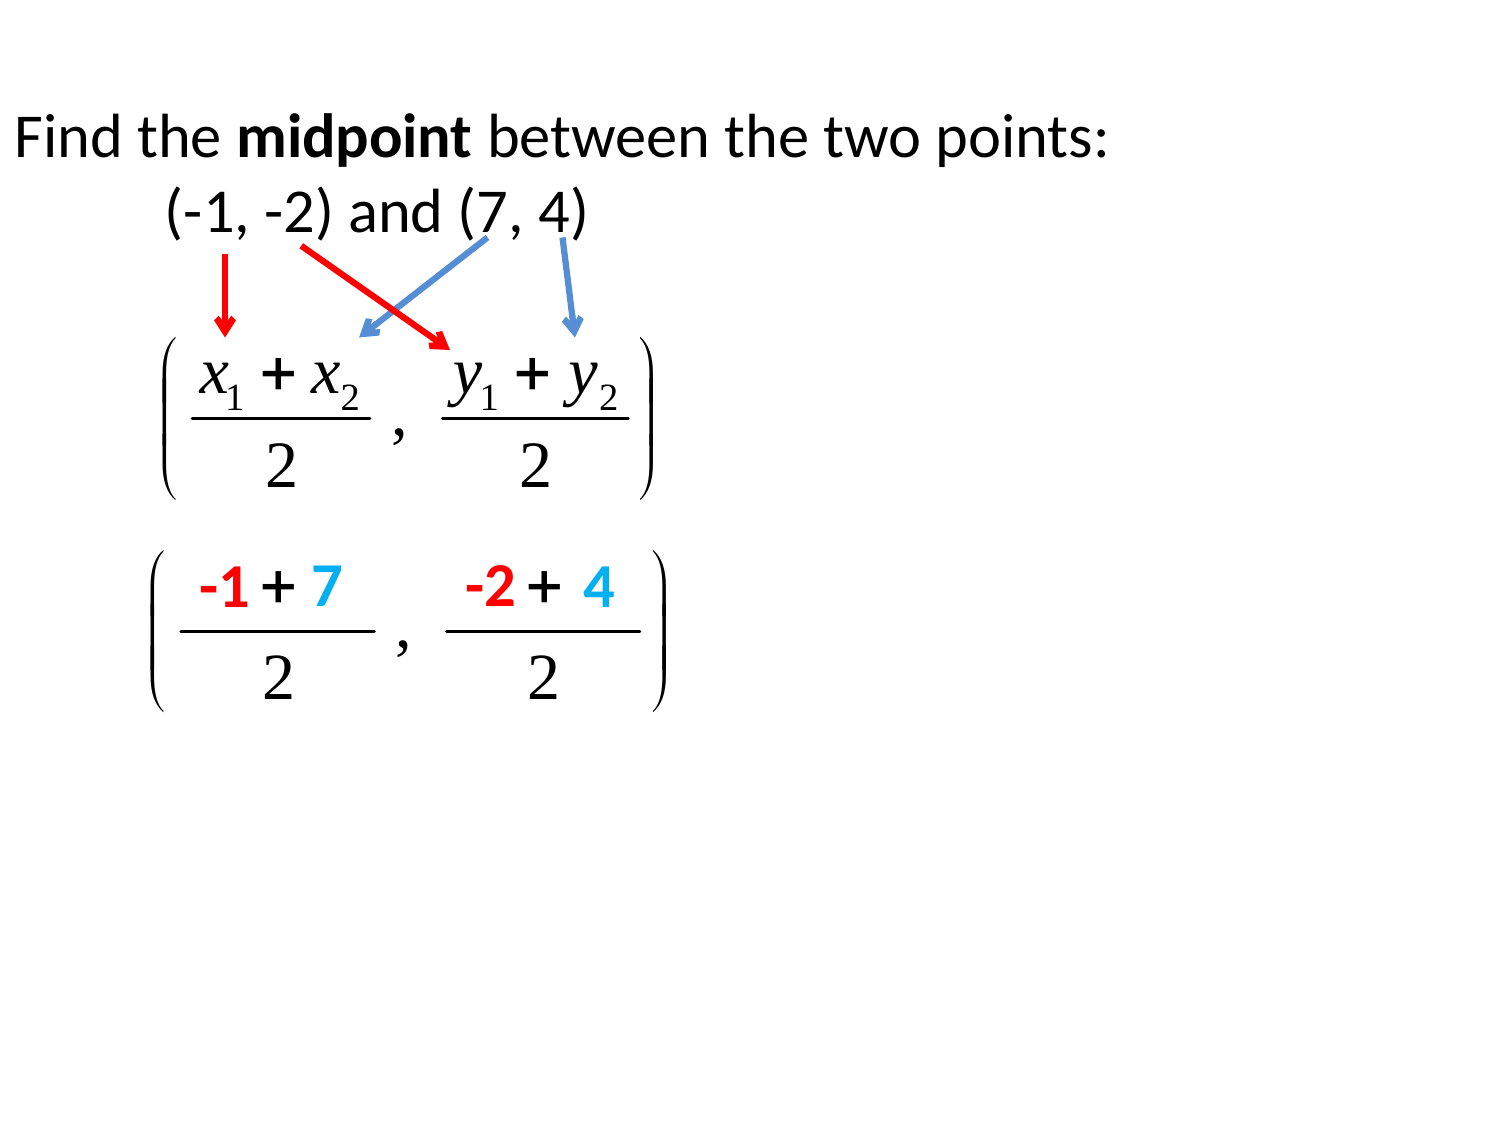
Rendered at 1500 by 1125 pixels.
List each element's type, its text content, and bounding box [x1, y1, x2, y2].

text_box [149, 324, 674, 513]
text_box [358, 237, 488, 338]
text_box Find the midpoint between the two points: (-1, -2) and (7, 4) [0, 87, 1500, 253]
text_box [300, 245, 451, 351]
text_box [137, 537, 684, 726]
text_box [562, 237, 576, 338]
